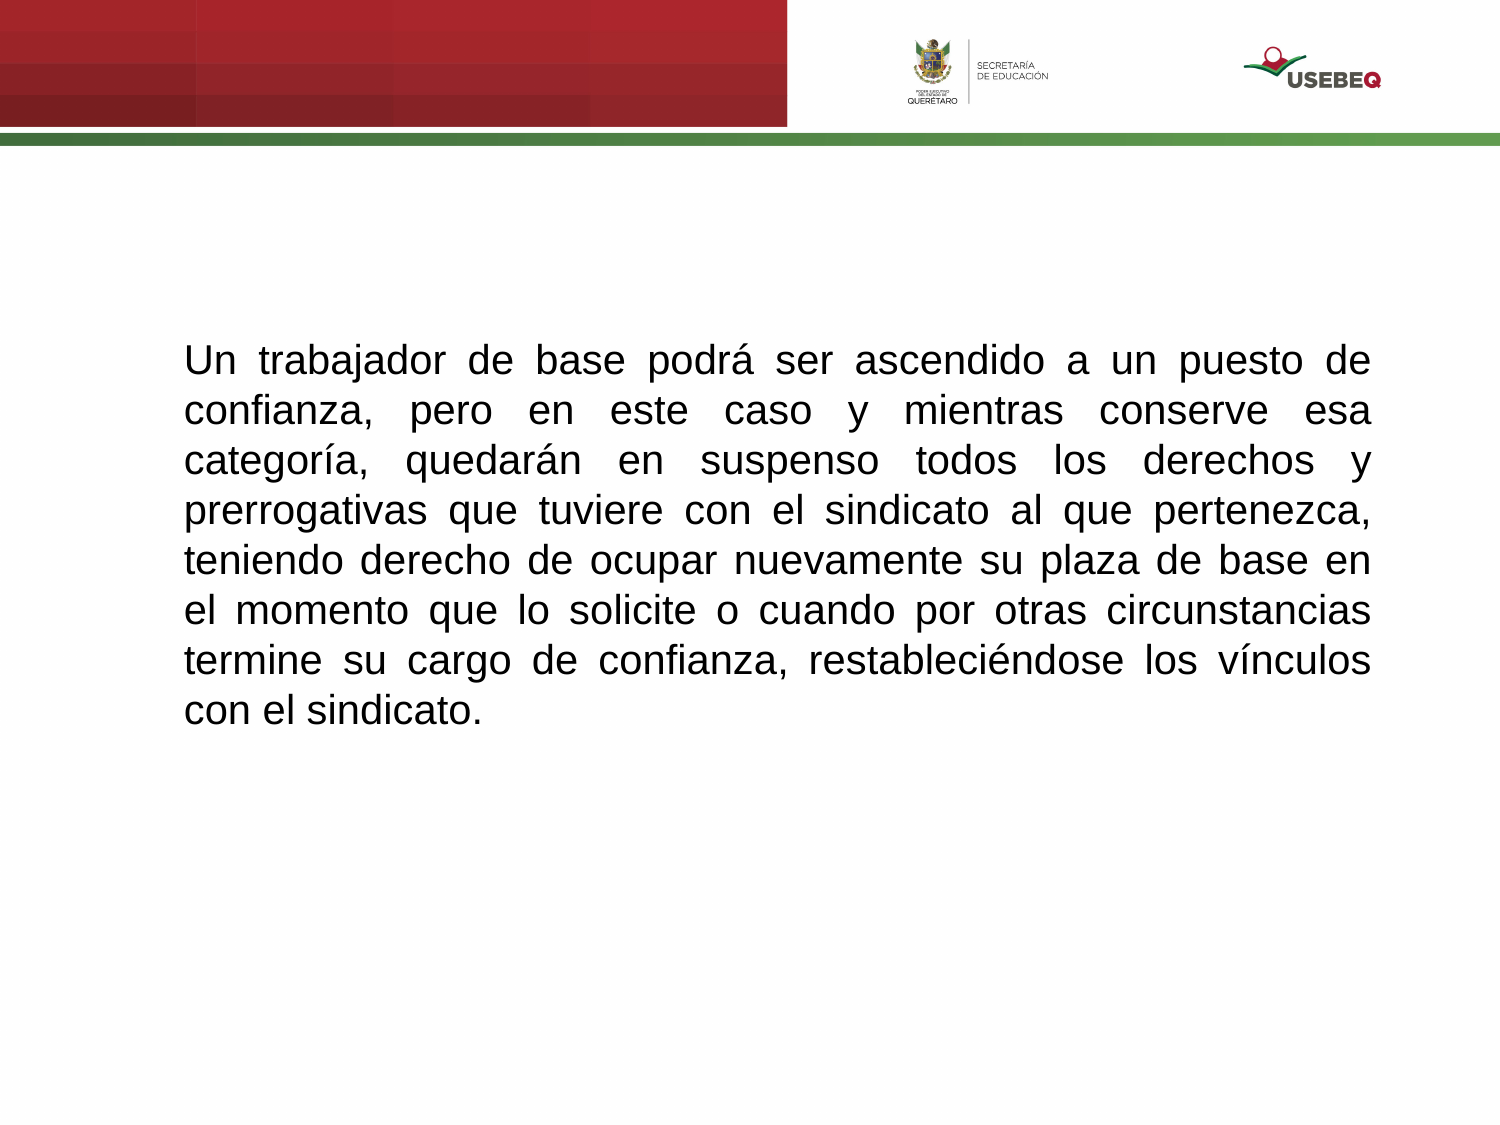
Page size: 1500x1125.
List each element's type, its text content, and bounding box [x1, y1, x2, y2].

list Un trabajador de base podrá ser ascendido a un puesto de confianza, pero en este caso y mientras conserve esa categoría, quedarán en suspenso todos los derechos y prerrogativas que tuviere con el sindicato al que pertenezca, teniendo derecho de ocupar nuevamente su plaza de base en el momento que lo solicite o cuando por otras circunstancias termine su cargo de confianza, restableciéndose los vínculos con el sindicato. [112, 208, 1388, 1063]
picture [0, 0, 1500, 1125]
